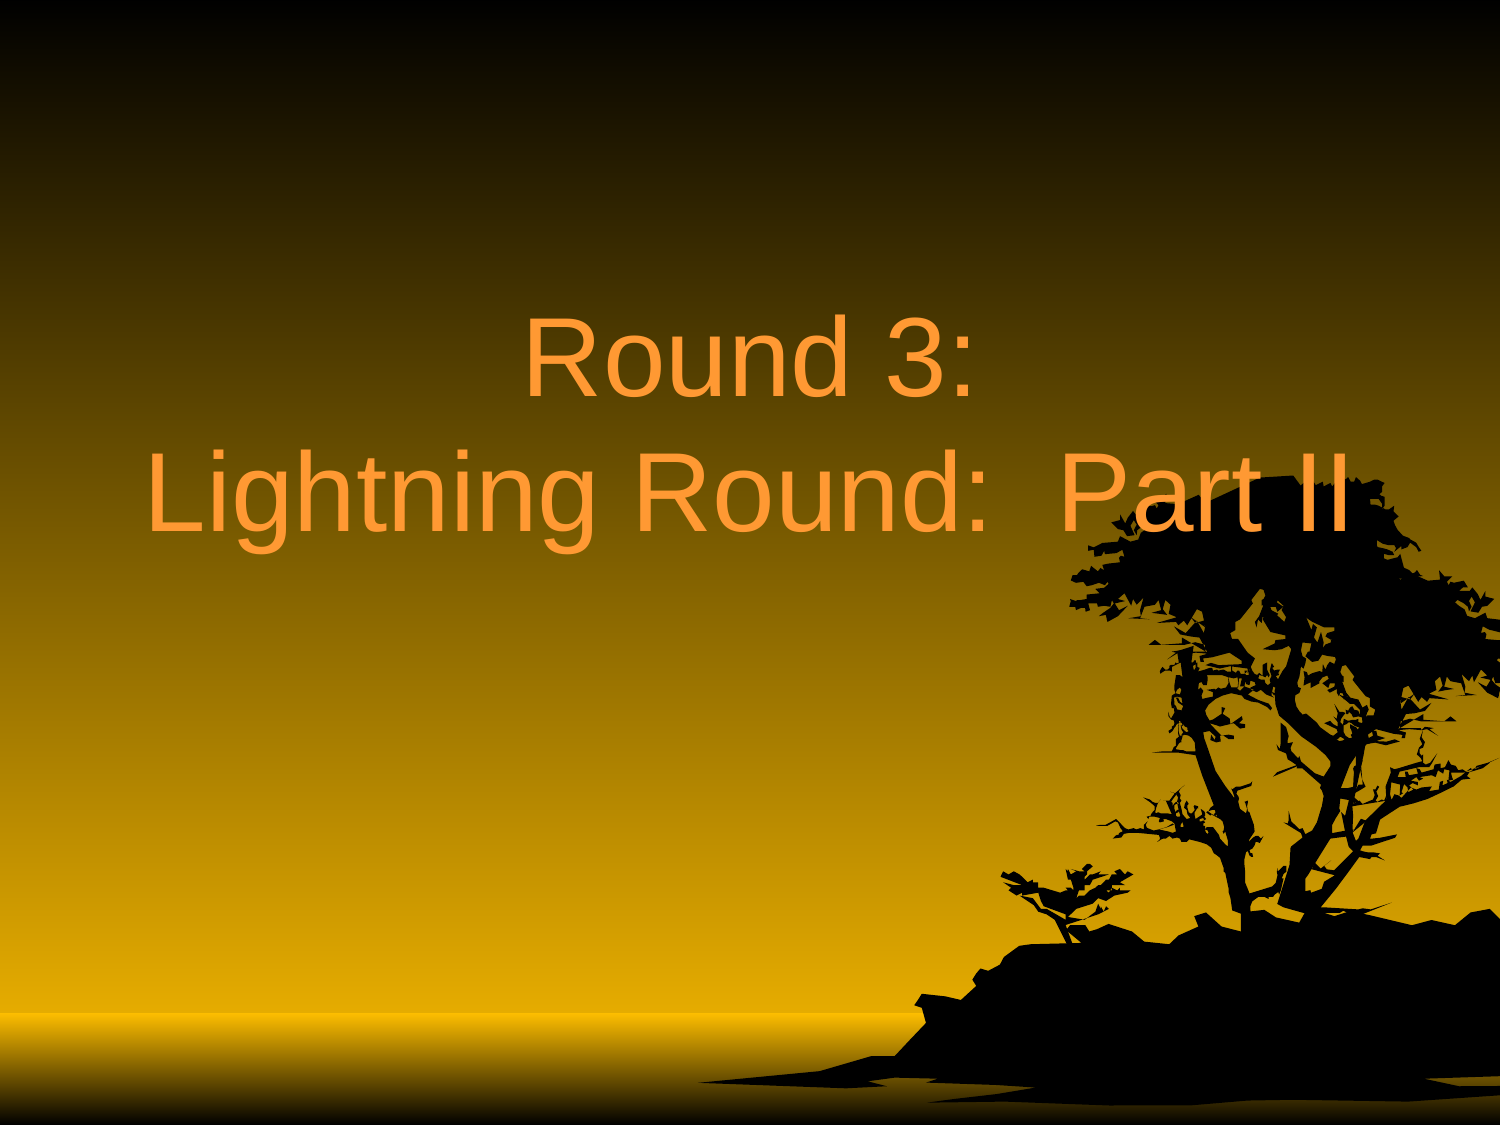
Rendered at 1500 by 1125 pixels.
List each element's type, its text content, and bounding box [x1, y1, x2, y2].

title Round 3: Lightning Round: Part II [112, 324, 1388, 513]
